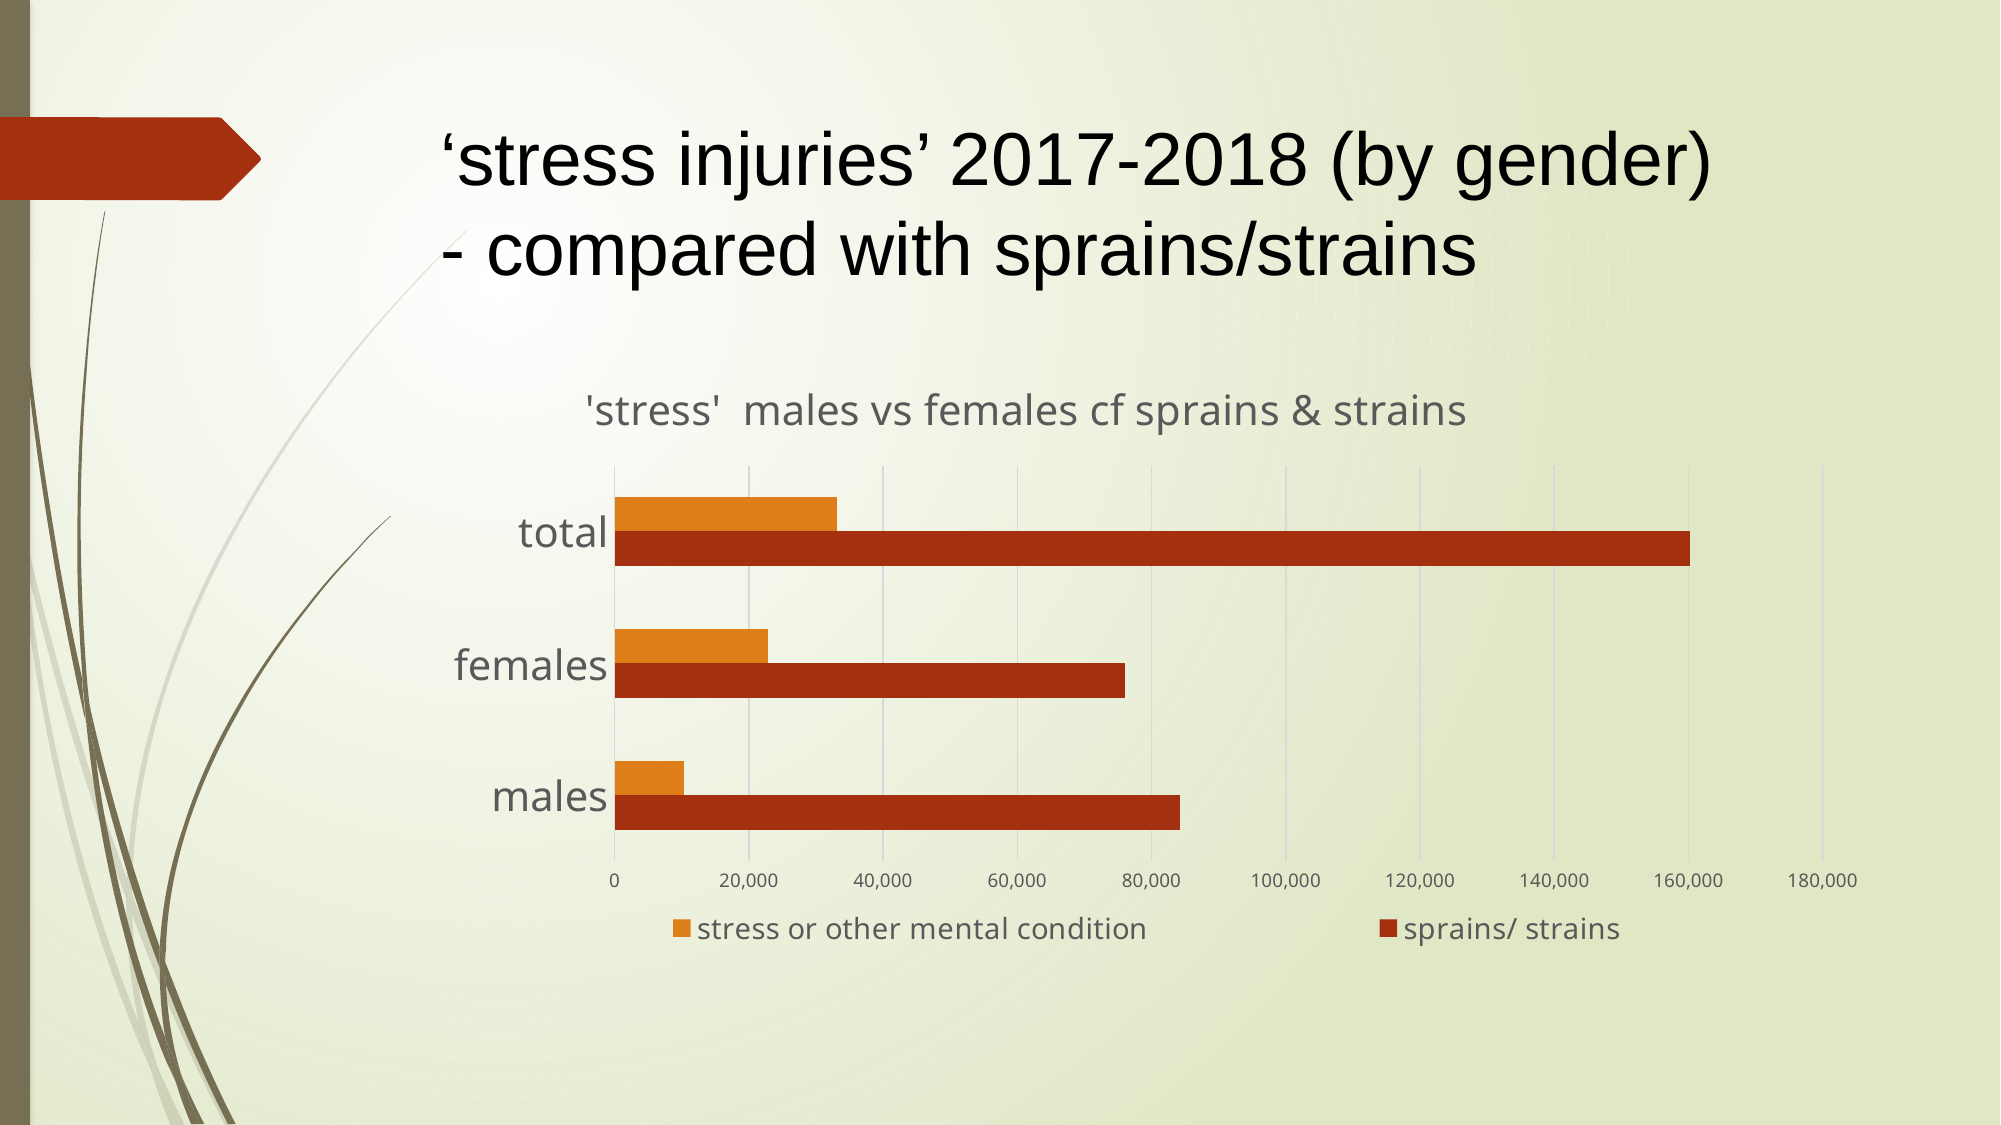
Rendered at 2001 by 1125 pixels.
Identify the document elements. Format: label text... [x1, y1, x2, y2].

chart [424, 349, 1888, 971]
title ‘stress injuries’ 2017-2018 (by gender) - compared with sprains/strains [425, 102, 1888, 313]
